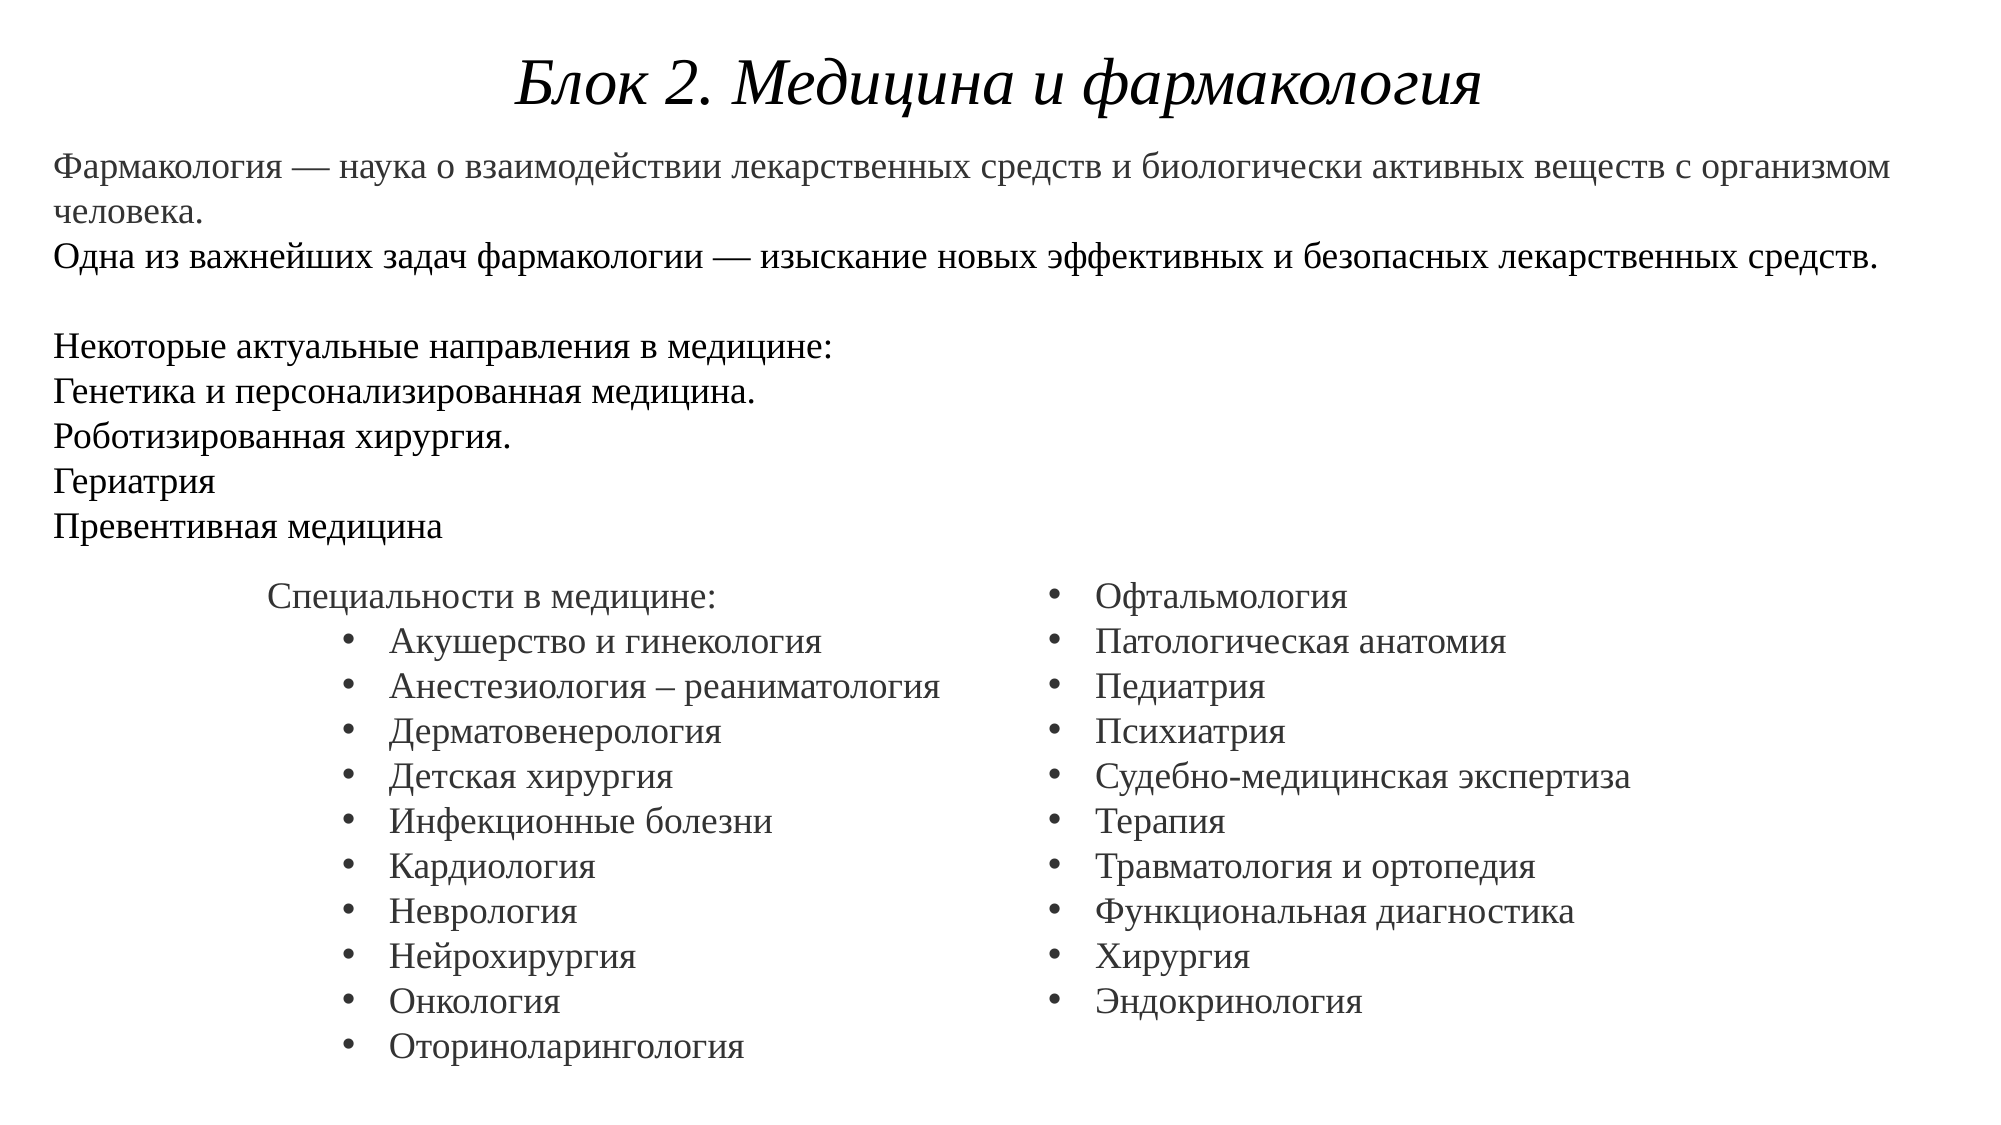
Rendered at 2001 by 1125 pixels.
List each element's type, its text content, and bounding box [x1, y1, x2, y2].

text_box Фармакология — наука о взаимодействии лекарственных средств и биологически активных веществ с организмом человека. Одна из важнейших задач фармакологии — изыскание новых эффективных и безопасных лекарственных средств. Некоторые актуальные направления в медицине: Генетика и персонализированная медицина. Роботизированная хирургия. Гериатрия Превентивная медицина [38, 133, 1908, 734]
text_box Блок 2. Медицина и фармакология [500, 30, 1500, 133]
text_box Специальности в медицине: Акушерство и гинекология Анестезиология – реаниматология Дерматовенерология Детская хирургия Инфекционные болезни Кардиология Неврология Нейрохирургия Онкология Оториноларингология Офтальмология Патологическая анатомия Педиатрия Психиатрия Судебно-медицинская экспертиза Терапия Травматология и ортопедия Функциональная диагностика Хирургия Эндокринология [252, 564, 1694, 1125]
